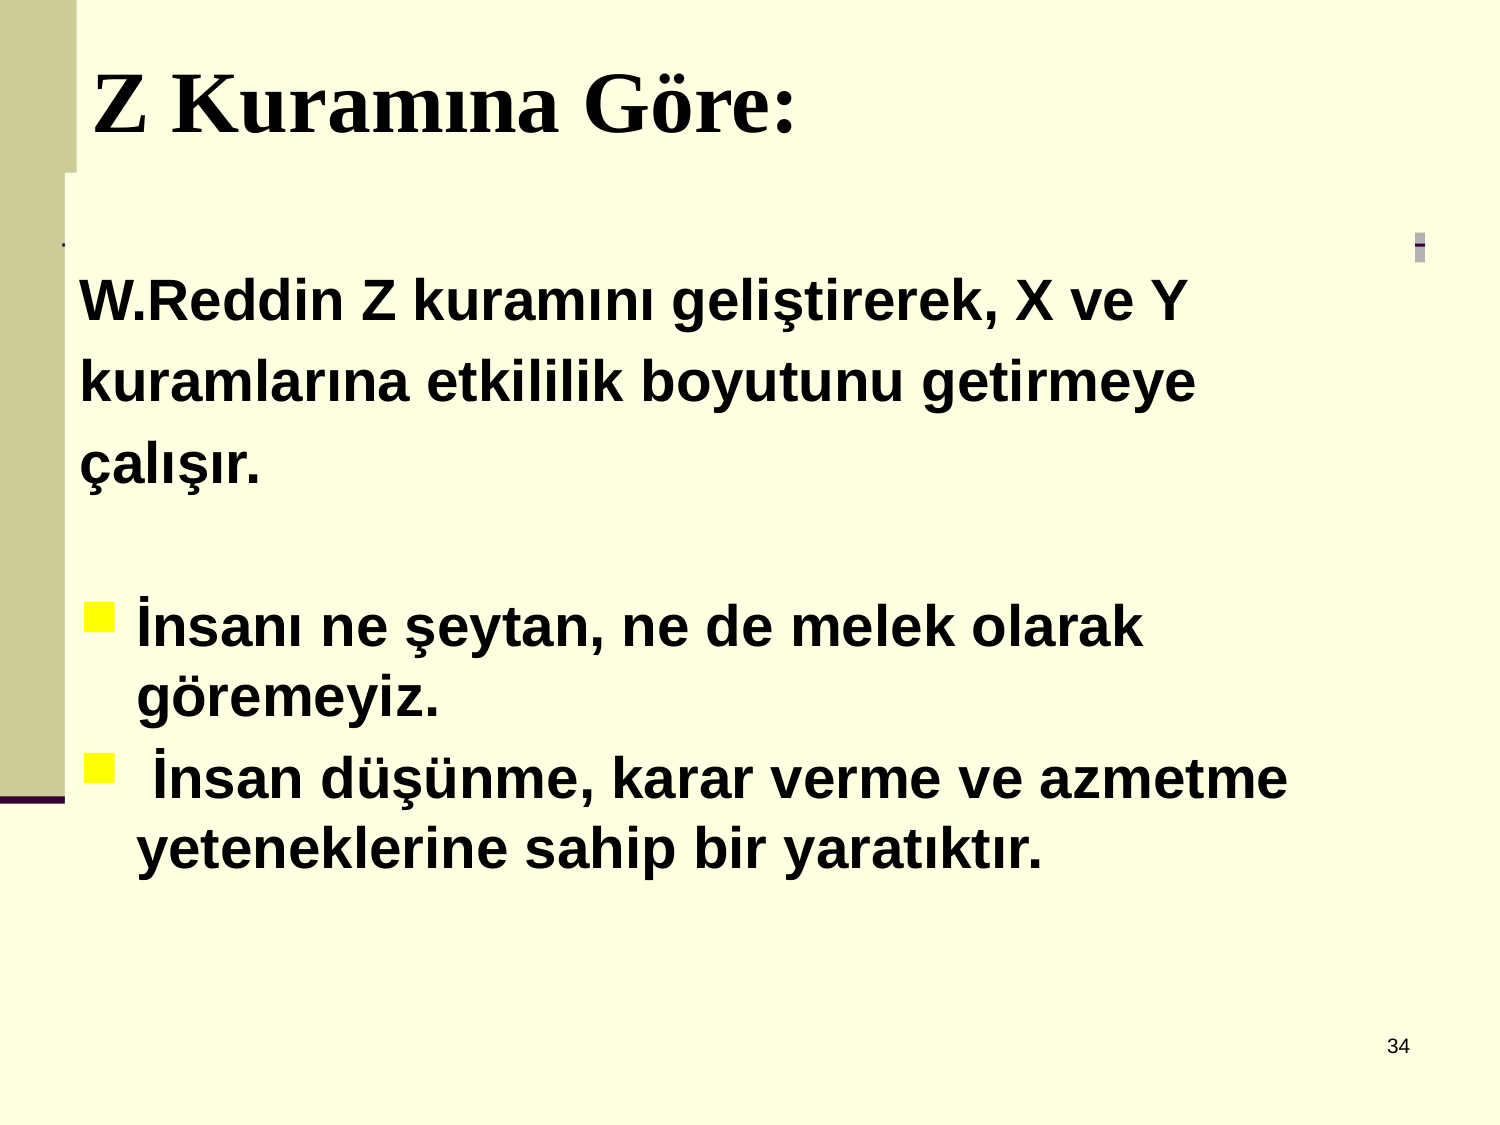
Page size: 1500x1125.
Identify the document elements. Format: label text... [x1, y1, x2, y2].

slide_number 34 [1112, 1024, 1426, 1101]
list W.Reddin Z kuramını geliştirerek, X ve Y kuramlarına etkililik boyutunu getirmeye çalışır. İnsanı ne şeytan, ne de melek olarak göremeyiz. İnsan düşünme, karar verme ve azmetme yeteneklerine sahip bir yaratıktır. [64, 172, 1416, 916]
title Z Kuramına Göre: [76, 0, 1427, 211]
